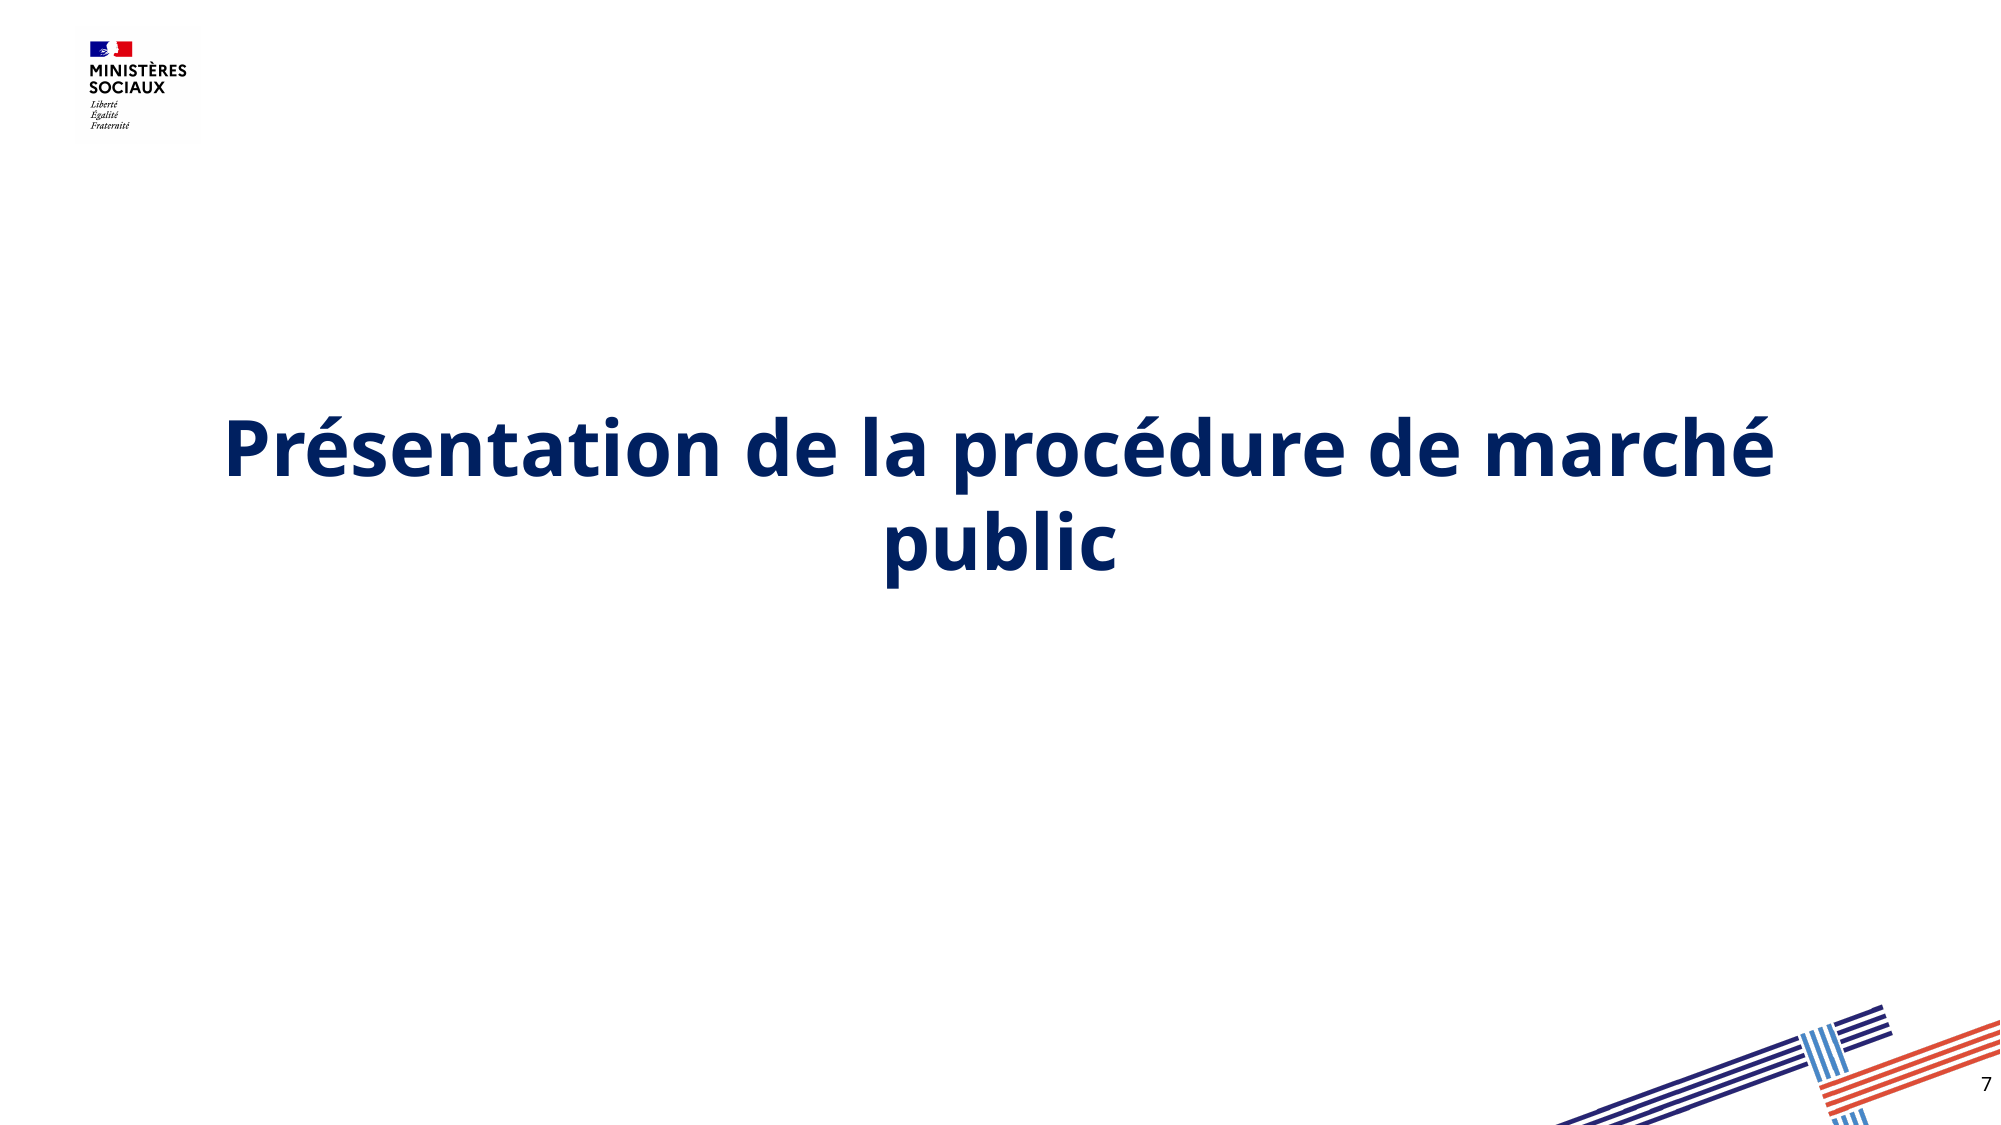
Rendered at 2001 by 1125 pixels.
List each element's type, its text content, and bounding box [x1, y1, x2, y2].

text_box Présentation de la procédure de marché public [196, 391, 1804, 593]
slide_number 7 [1618, 1046, 1993, 1125]
picture [1550, 943, 2000, 1125]
picture [75, 26, 201, 144]
